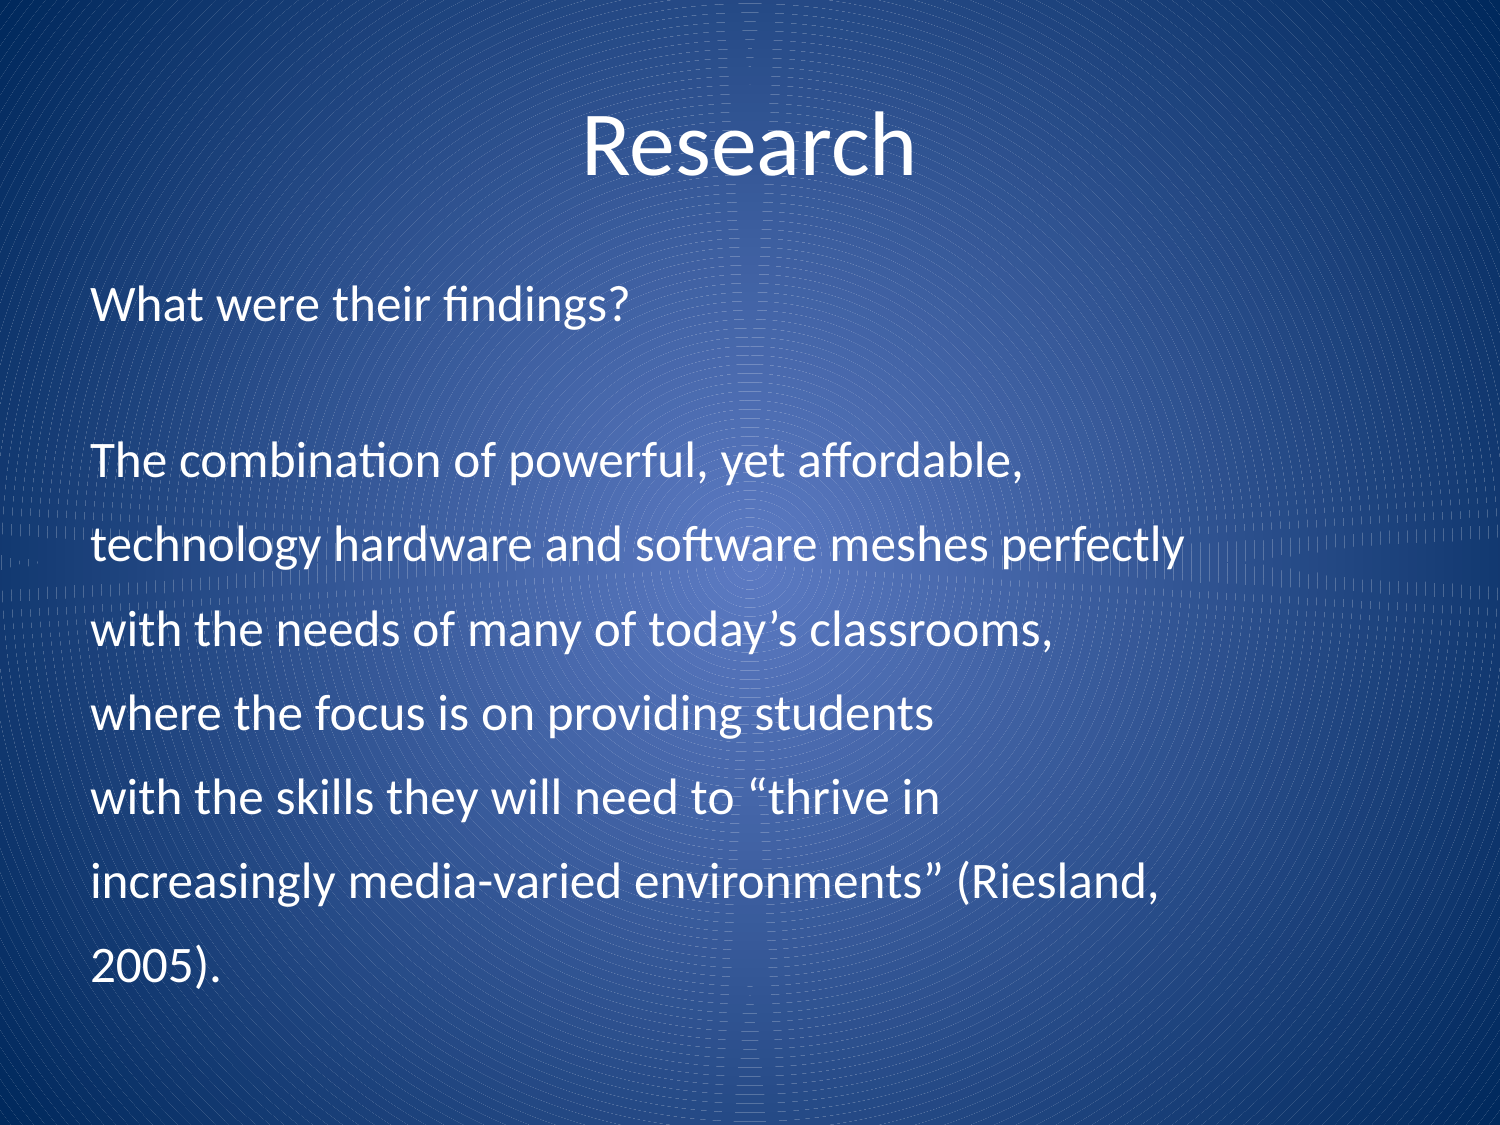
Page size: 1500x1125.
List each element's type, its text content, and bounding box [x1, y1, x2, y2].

title Research [75, 45, 1425, 233]
list What were their findings? The combination of powerful, yet affordable, technology hardware and software meshes perfectly with the needs of many of today’s classrooms, where the focus is on providing students with the skills they will need to “thrive in increasingly media-varied environments” (Riesland, 2005). [75, 262, 1425, 1005]
